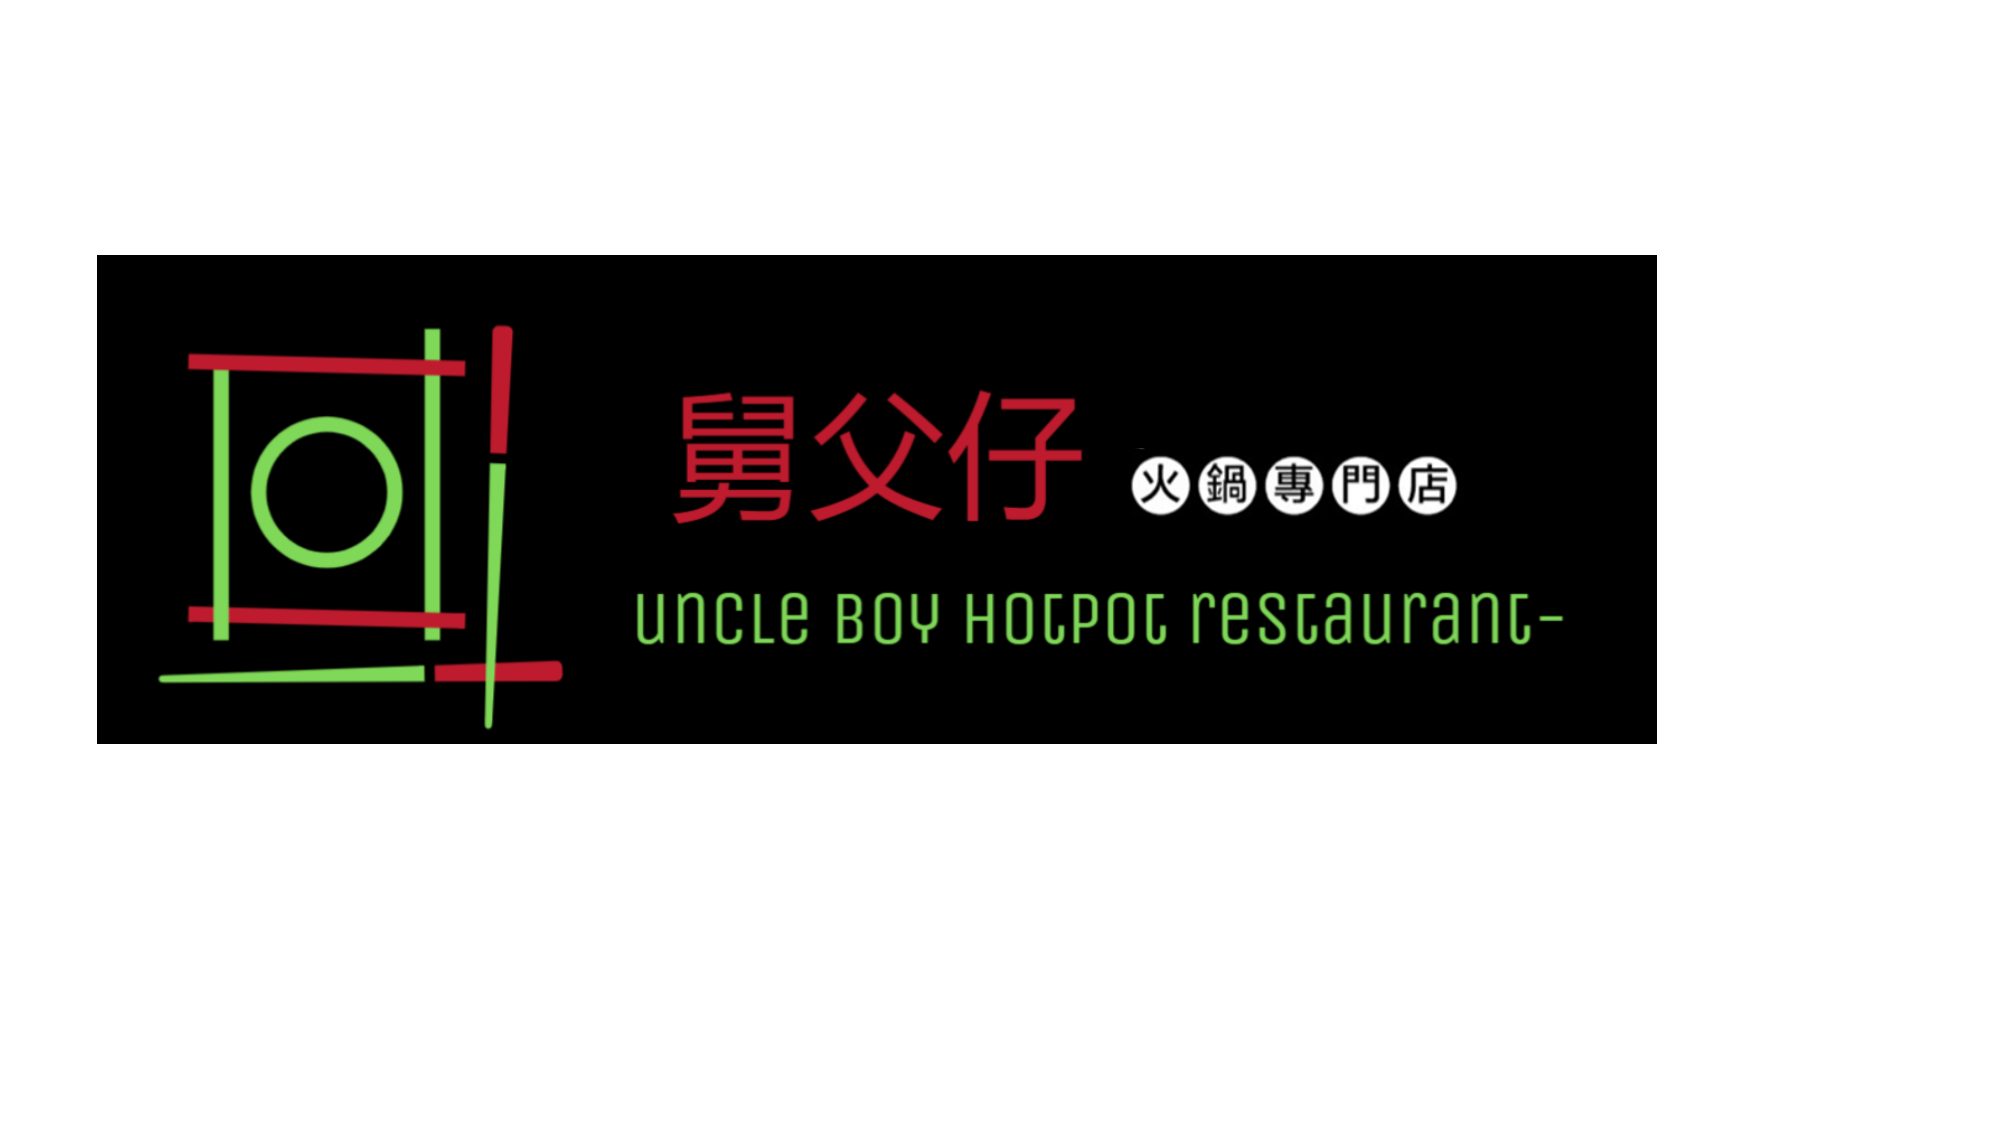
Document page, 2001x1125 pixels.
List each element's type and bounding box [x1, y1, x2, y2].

picture [97, 255, 1657, 744]
